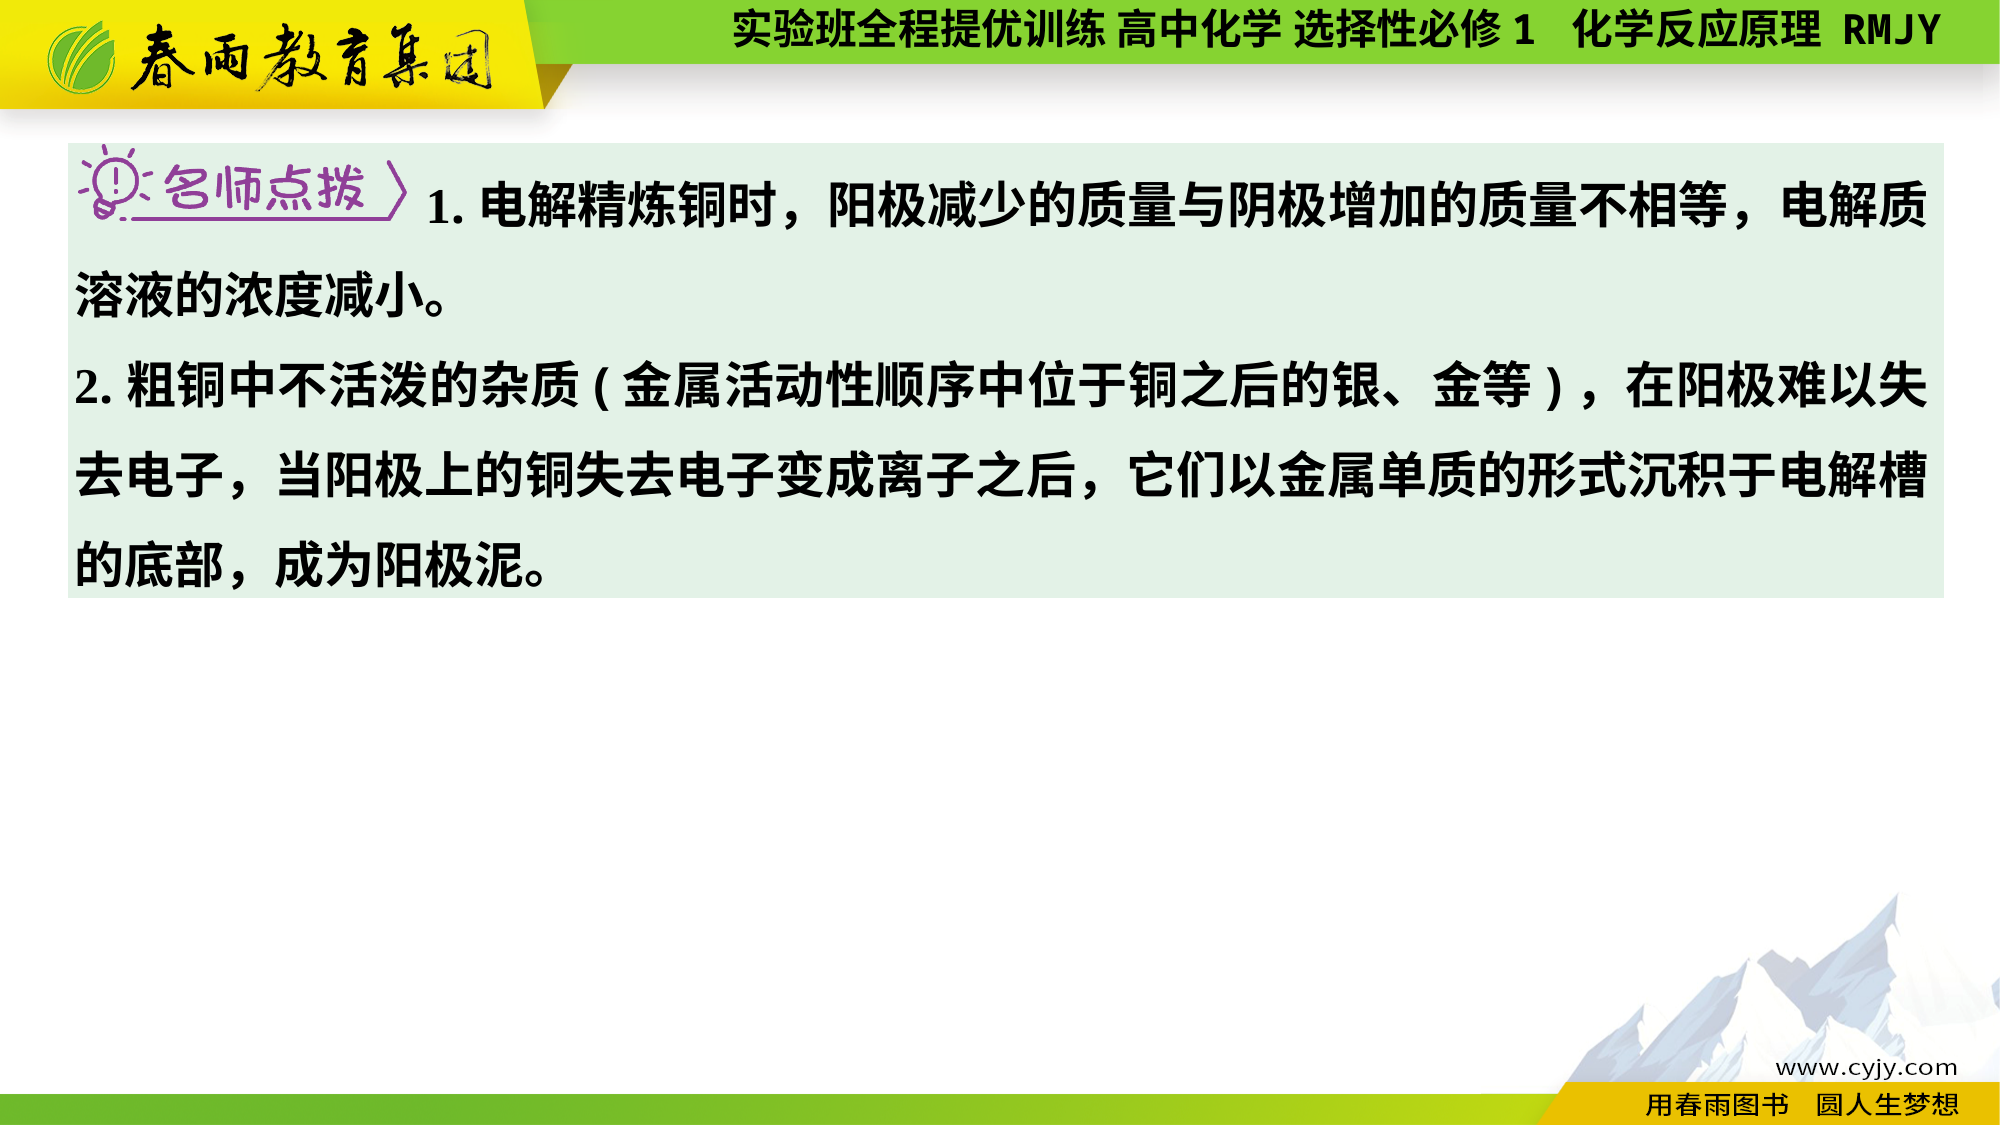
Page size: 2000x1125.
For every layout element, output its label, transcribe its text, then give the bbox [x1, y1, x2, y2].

picture [0, 0, 2000, 1125]
list 1.电解精炼铜时，阳极减少的质量与阴极增加的质量不相等，电解质溶液的浓度减小。 2.粗铜中不活泼的杂质(金属活动性顺序中位于铜之后的银、金等)，在阳极难以失去电子，当阳极上的铜失去电子变成离子之后，它们以金属单质的形式沉积于电解槽的底部，成为阳极泥。 [59, 135, 1944, 606]
